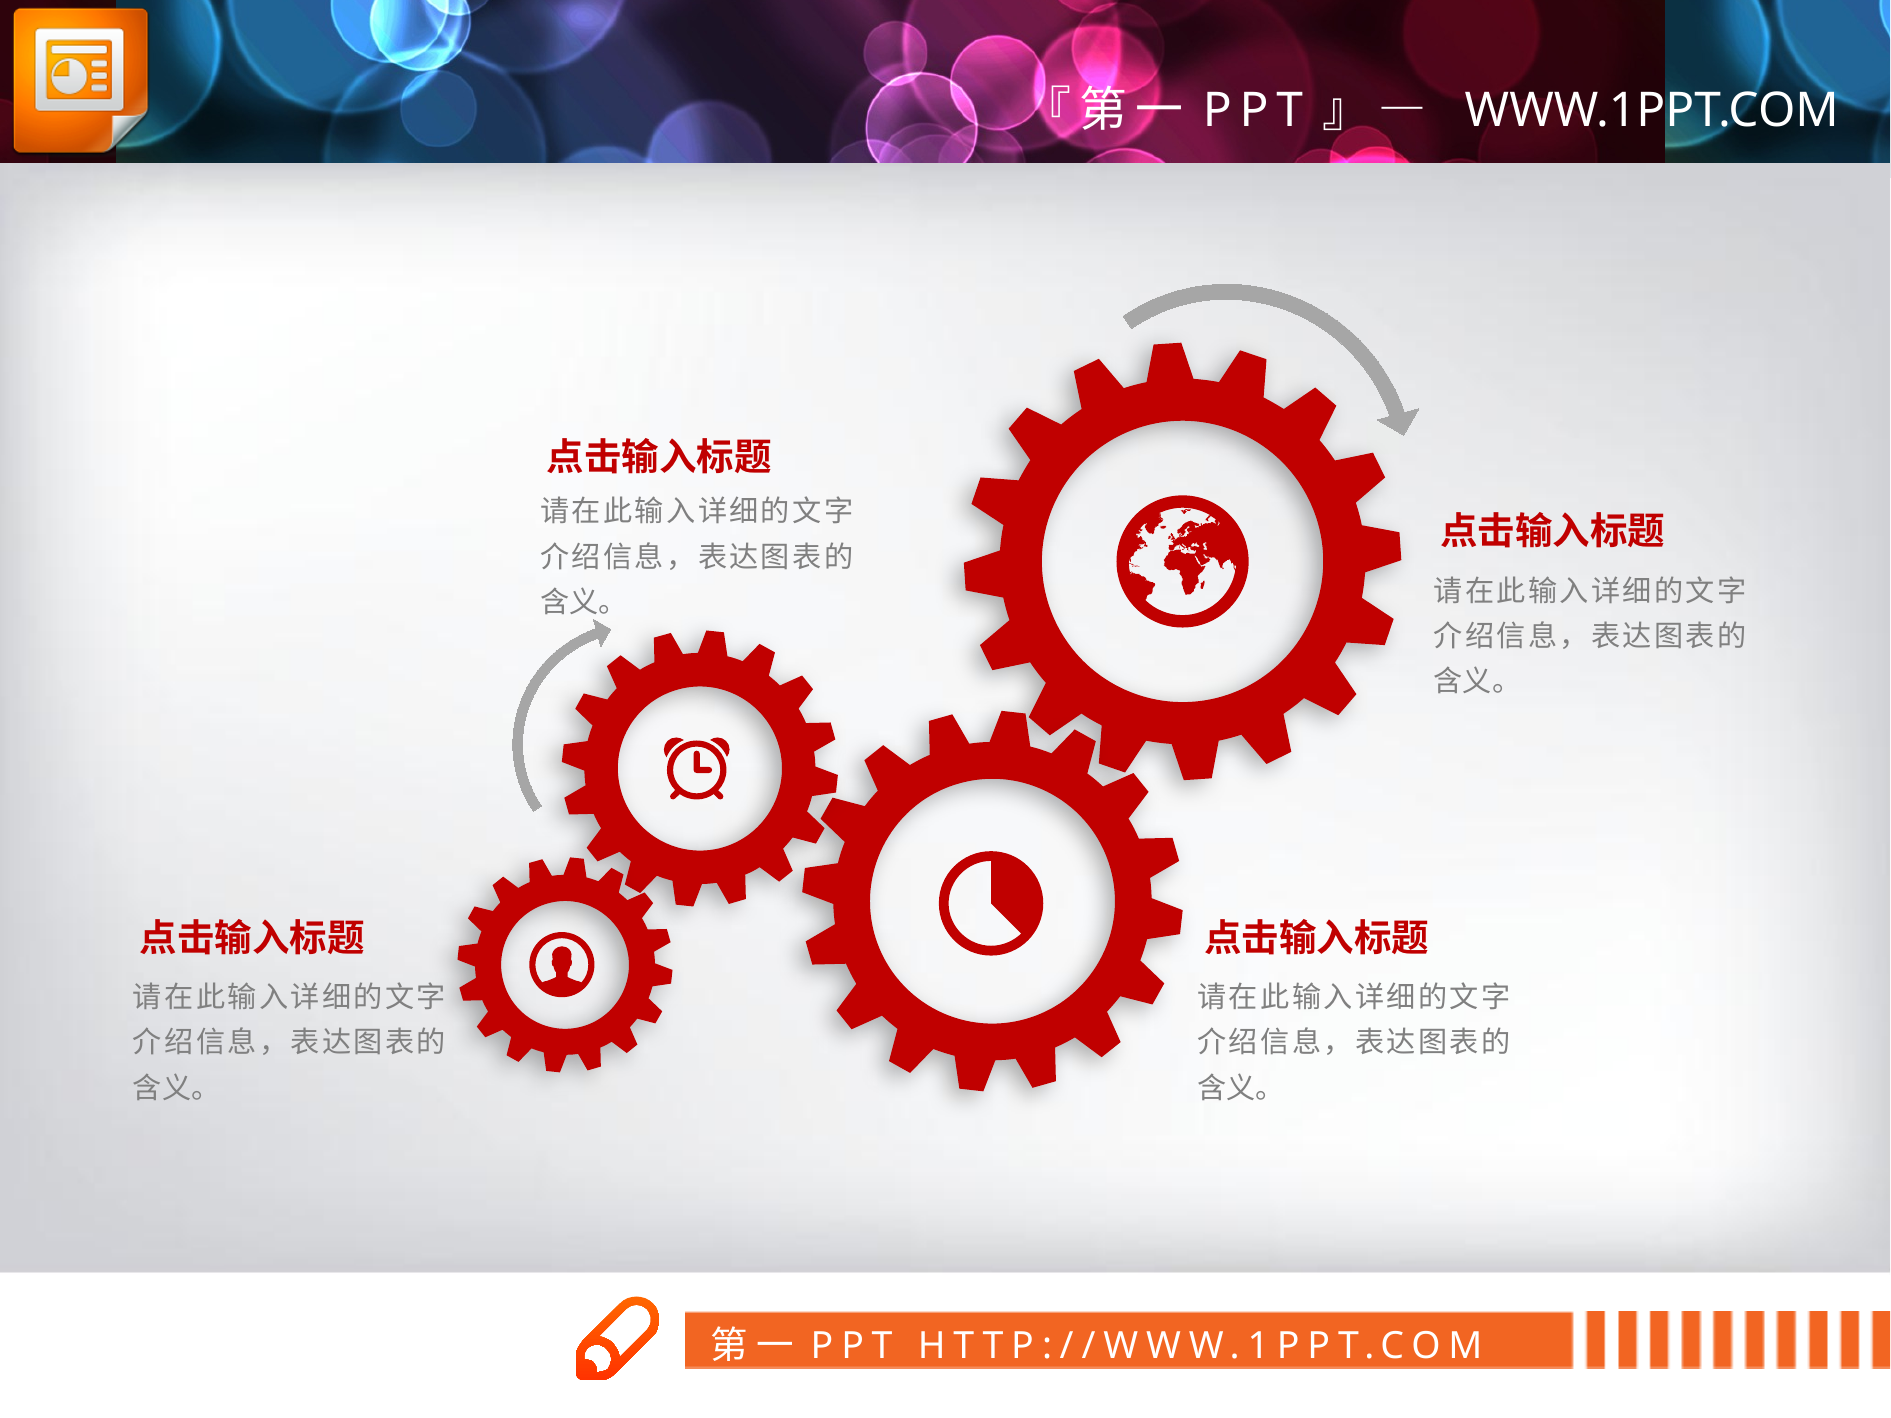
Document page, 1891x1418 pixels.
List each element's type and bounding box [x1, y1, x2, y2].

text_box [963, 407, 1357, 781]
text_box [1418, 498, 1762, 704]
text_box [626, 870, 755, 907]
text_box [758, 644, 838, 882]
text_box [802, 710, 1180, 1092]
text_box [938, 851, 1044, 956]
picture [0, 0, 1891, 1275]
text_box [512, 622, 756, 863]
text_box [1040, 285, 1417, 657]
text_box [1182, 906, 1526, 1111]
text_box [529, 932, 595, 998]
picture [685, 1311, 1891, 1369]
text_box [525, 424, 869, 625]
text_box [466, 871, 673, 1073]
text_box [117, 906, 462, 1111]
